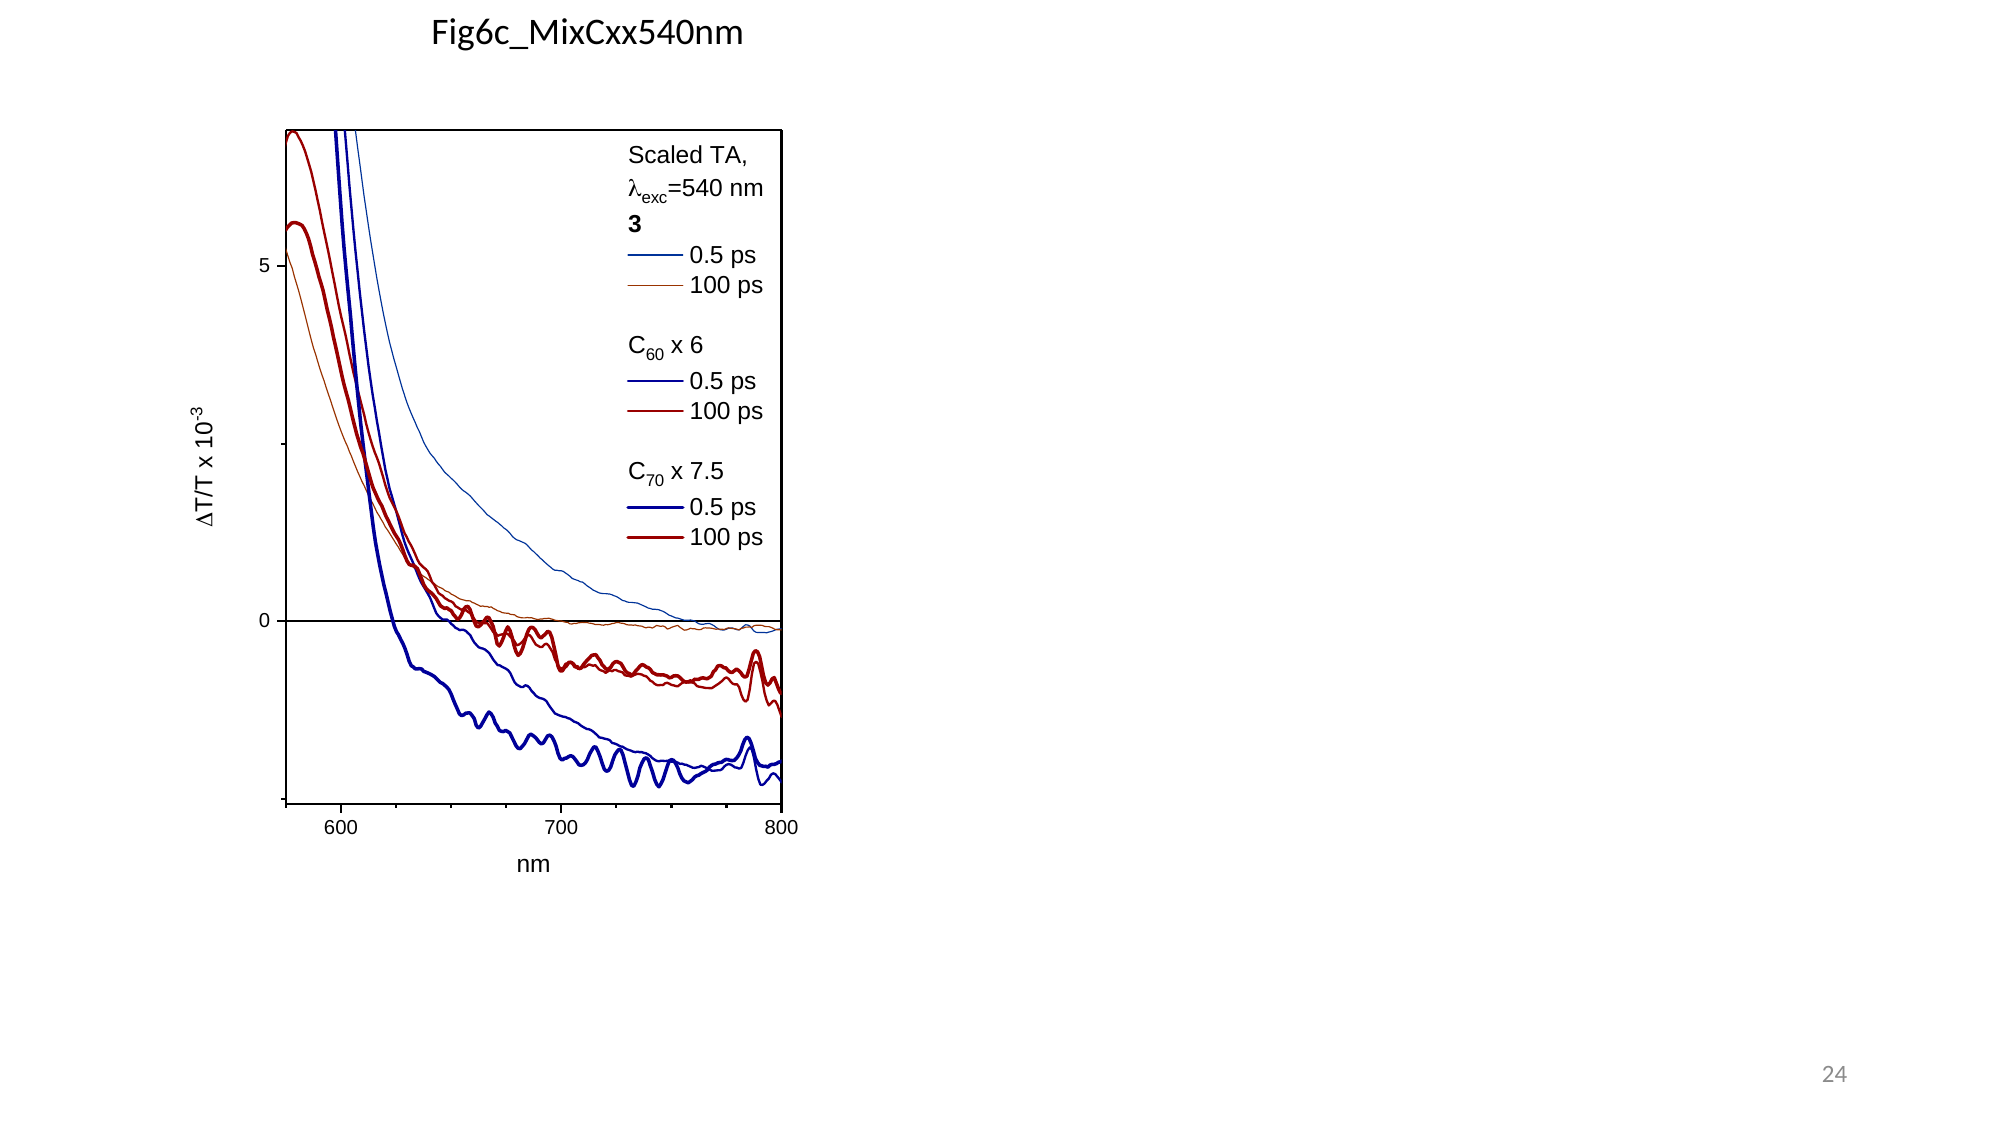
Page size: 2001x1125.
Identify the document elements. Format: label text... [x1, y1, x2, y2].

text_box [0, 0, 1602, 1125]
slide_number 24 [1602, 1042, 1863, 1103]
